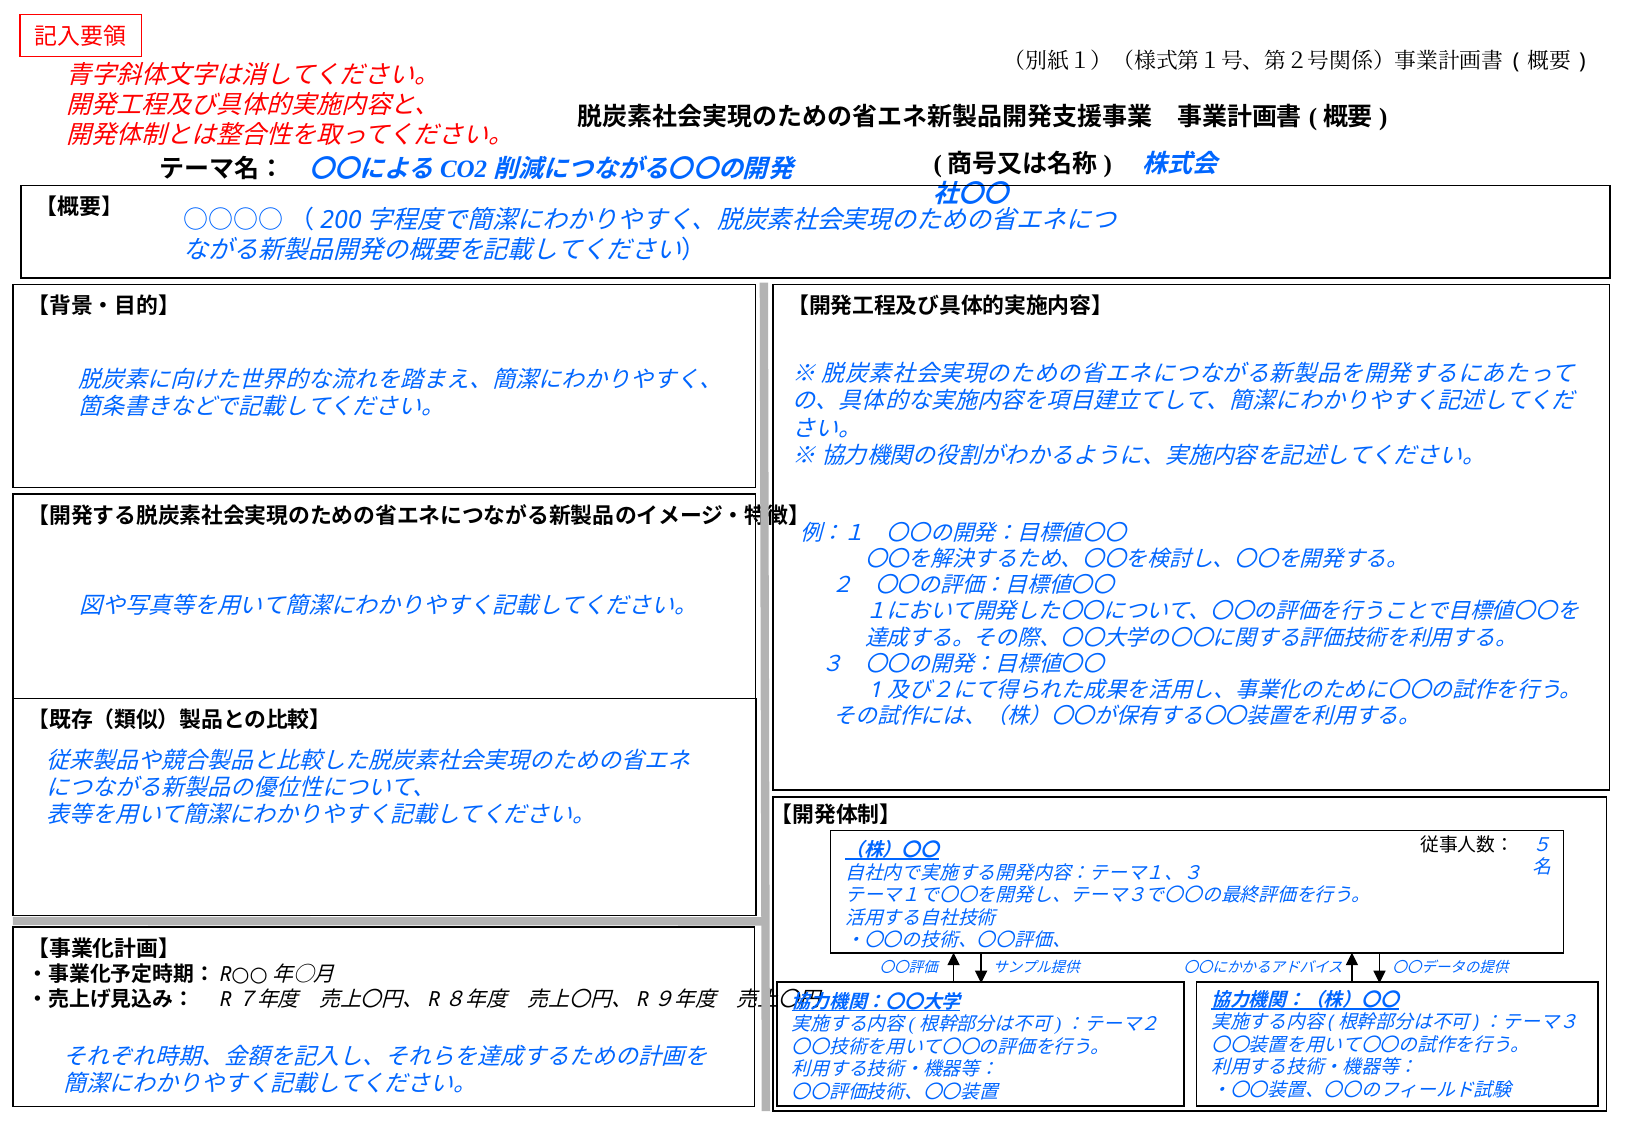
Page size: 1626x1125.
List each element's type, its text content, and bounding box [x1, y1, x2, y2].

text_box 記入要領 [19, 14, 142, 57]
text_box 〇〇にかかるアドバイス [1168, 951, 1358, 984]
text_box 〇〇データの提供 [1377, 951, 1524, 984]
text_box サンプル提供 [978, 951, 1095, 984]
text_box 脱炭素に向けた世界的な流れを踏まえ、簡潔にわかりやすく、 箇条書きなどで記載してください。 [63, 356, 738, 427]
text_box 【背景・目的】 [13, 284, 756, 488]
text_box （別紙１）（様式第１号、第２号関係）事業計画書(概要) [962, 39, 1625, 81]
text_box 従事人数： ５名 [1416, 832, 1552, 878]
text_box ○○○○（200字程度で簡潔にわかりやすく、脱炭素社会実現のための省エネにつながる新製品開発の概要を記載してください） [168, 196, 1146, 271]
text_box 脱炭素社会実現のための省エネ新製品開発支援事業 事業計画書(概要) [542, 93, 1436, 138]
text_box それぞれ時期、金額を記入し、それらを達成するための計画を 簡潔にわかりやすく記載してください。 [49, 1033, 729, 1104]
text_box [763, 282, 767, 1112]
text_box テーマ名： 〇〇によるCO2削減につながる〇〇の開発 [145, 145, 853, 185]
text_box 例：１ 〇〇の開発：目標値〇〇 〇〇を解決するため、〇〇を検討し、〇〇を開発する。 ２ 〇〇の評価：目標値〇〇 １において開発した〇〇について、〇〇の評価を行うことで目標値〇〇を 達成する。その際、〇〇大学の〇〇に関する評価技術を利用する。 ３ 〇〇の開発：目標値〇〇 1及び２にて得られた成果を活用し、事業化のために〇〇の試作を行う。 その試作には、（株）〇〇が保有する〇〇装置を利用する。 [785, 510, 1598, 736]
text_box 図や写真等を用いて簡潔にわかりやすく記載してください。 [64, 583, 713, 626]
text_box 【概要】 [21, 185, 1610, 278]
text_box 【開発する脱炭素社会実現のための省エネにつながる新製品のイメージ・特徴】 [13, 494, 756, 699]
text_box 【既存（類似）製品との比較】 [12, 698, 756, 916]
text_box 青字斜体文字は消してください。 開発工程及び具体的実施内容と、 開発体制とは整合性を取ってください。 [51, 50, 542, 156]
text_box 【開発工程及び具体的実施内容】 [772, 284, 1610, 791]
text_box 従来製品や競合製品と比較した脱炭素社会実現のための省エネ につながる新製品の優位性について、 表等を用いて簡潔にわかりやすく記載してください。 [31, 737, 706, 863]
text_box [772, 797, 1607, 1112]
text_box 〇〇評価 [864, 951, 953, 984]
text_box 【開発体制】 [771, 801, 952, 828]
text_box 【事業化計画】 ・事業化予定時期：R○○年○月 ・売上げ見込み： R７年度 売上〇円、R８年度 売上〇円、R９年度 売上〇円 [13, 928, 755, 1107]
text_box ※脱炭素社会実現のための省エネにつながる新製品を開発するにあたっての、具体的な実施内容を項目建立てして、簡潔にわかりやすく記述してください。 ※協力機関の役割がわかるように、実施内容を記述してください。 [777, 350, 1591, 476]
text_box 協力機関：〇〇大学 実施する内容(根幹部分は不可)：テーマ２ 〇〇技術を用いて〇〇の評価を行う。 利用する技術・機器等： 〇〇評価技術、〇〇装置 [776, 982, 1185, 1106]
text_box (商号又は名称) 株式会社〇〇 [918, 140, 1245, 185]
text_box 協力機関：（株）〇〇 実施する内容(根幹部分は不可)：テーマ３ 〇〇装置を用いて〇〇の試作を行う。 利用する技術・機器等： ・〇〇装置、〇〇のフィールド試験 [1196, 981, 1598, 1106]
